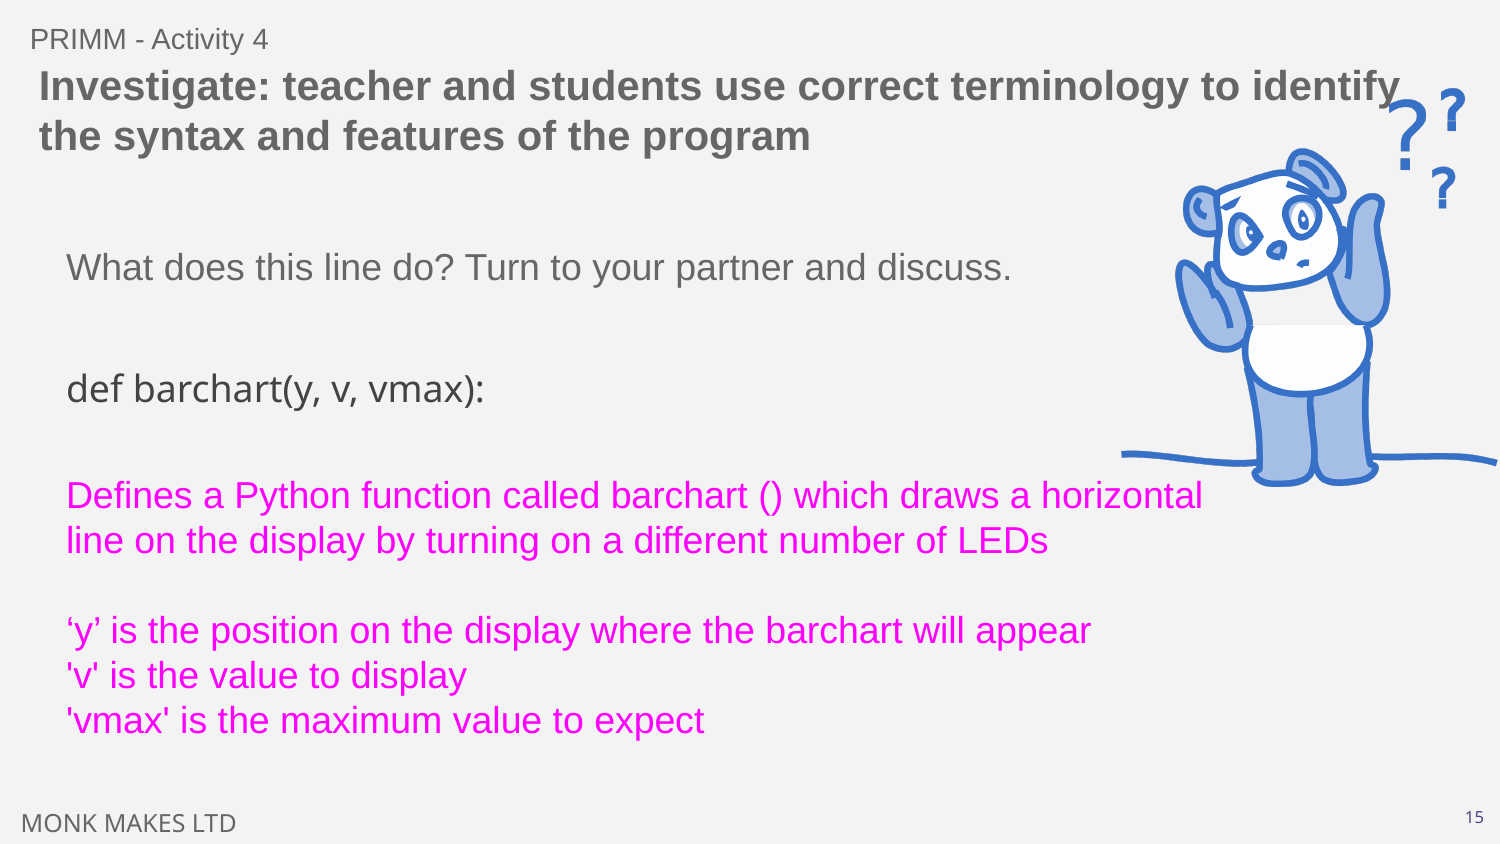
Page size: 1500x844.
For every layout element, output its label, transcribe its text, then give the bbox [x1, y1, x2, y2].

slide_number ‹#› [1448, 792, 1500, 844]
title Investigate: teacher and students use correct terminology to identify the syntax and features of the program [24, 52, 1422, 167]
subtitle PRIMM - Activity 4 [14, 0, 1500, 52]
picture [1117, 88, 1500, 487]
text_box What does this line do? Turn to your partner and discuss. def barchart(y, v, vmax): Defines a Python function called barchart () which draws a horizontal line on the display by turning on a different number of LEDs ‘y’ is the position on the display where the barchart will appear 'v' is the value to display 'vmax' is the maximum value to expect [51, 211, 1268, 814]
